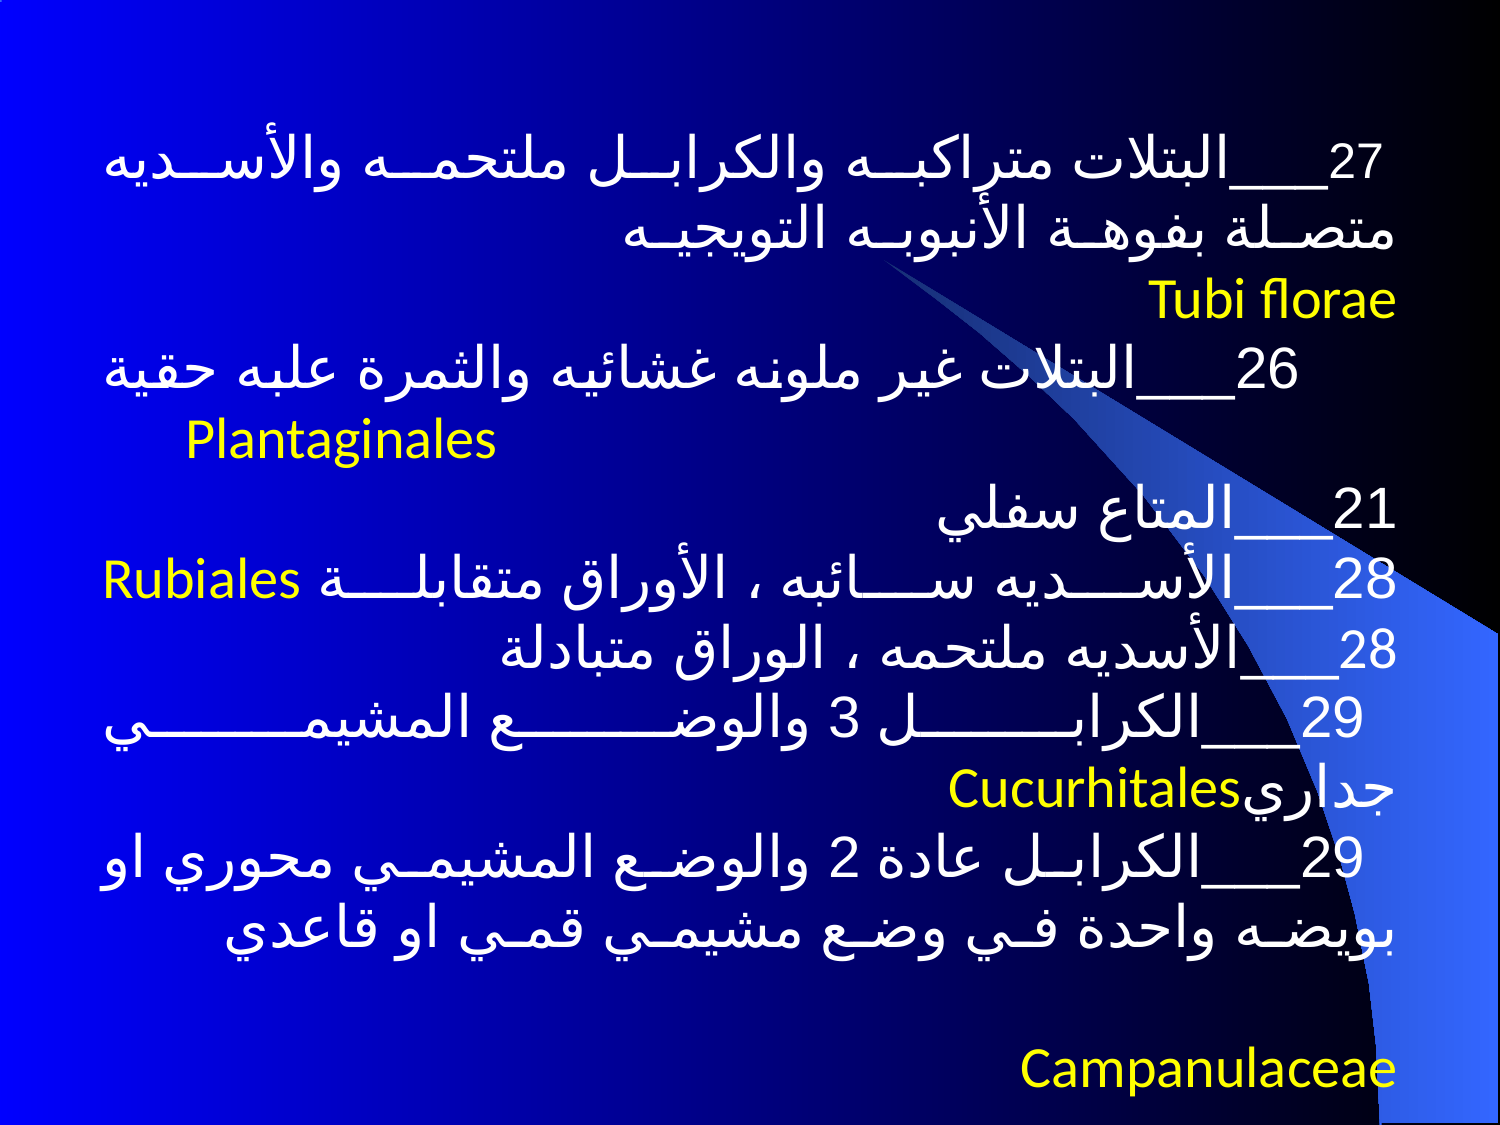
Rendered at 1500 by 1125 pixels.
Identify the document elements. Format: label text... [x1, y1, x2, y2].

text_box 27___البتلات متراكبه والكرابل ملتحمه والأسديه متصلة بفوهة الأنبوبه التويجيه Tubi florae 26___البتلات غير ملونه غشائيه والثمرة علبه حقية Plantaginales 21___المتاع سفلي 28___الأسديه سائبه ، الأوراق متقابلة Rubiales 28___الأسديه ملتحمه ، الوراق متبادلة 29___الكرابل 3 والوضع المشيمي جداريCucurhitales 29___الكرابل عادة 2 والوضع المشيمي محوري او بويضه واحدة في وضع مشيمي قمي او قاعدي Campanulaceae [87, 112, 1413, 1107]
